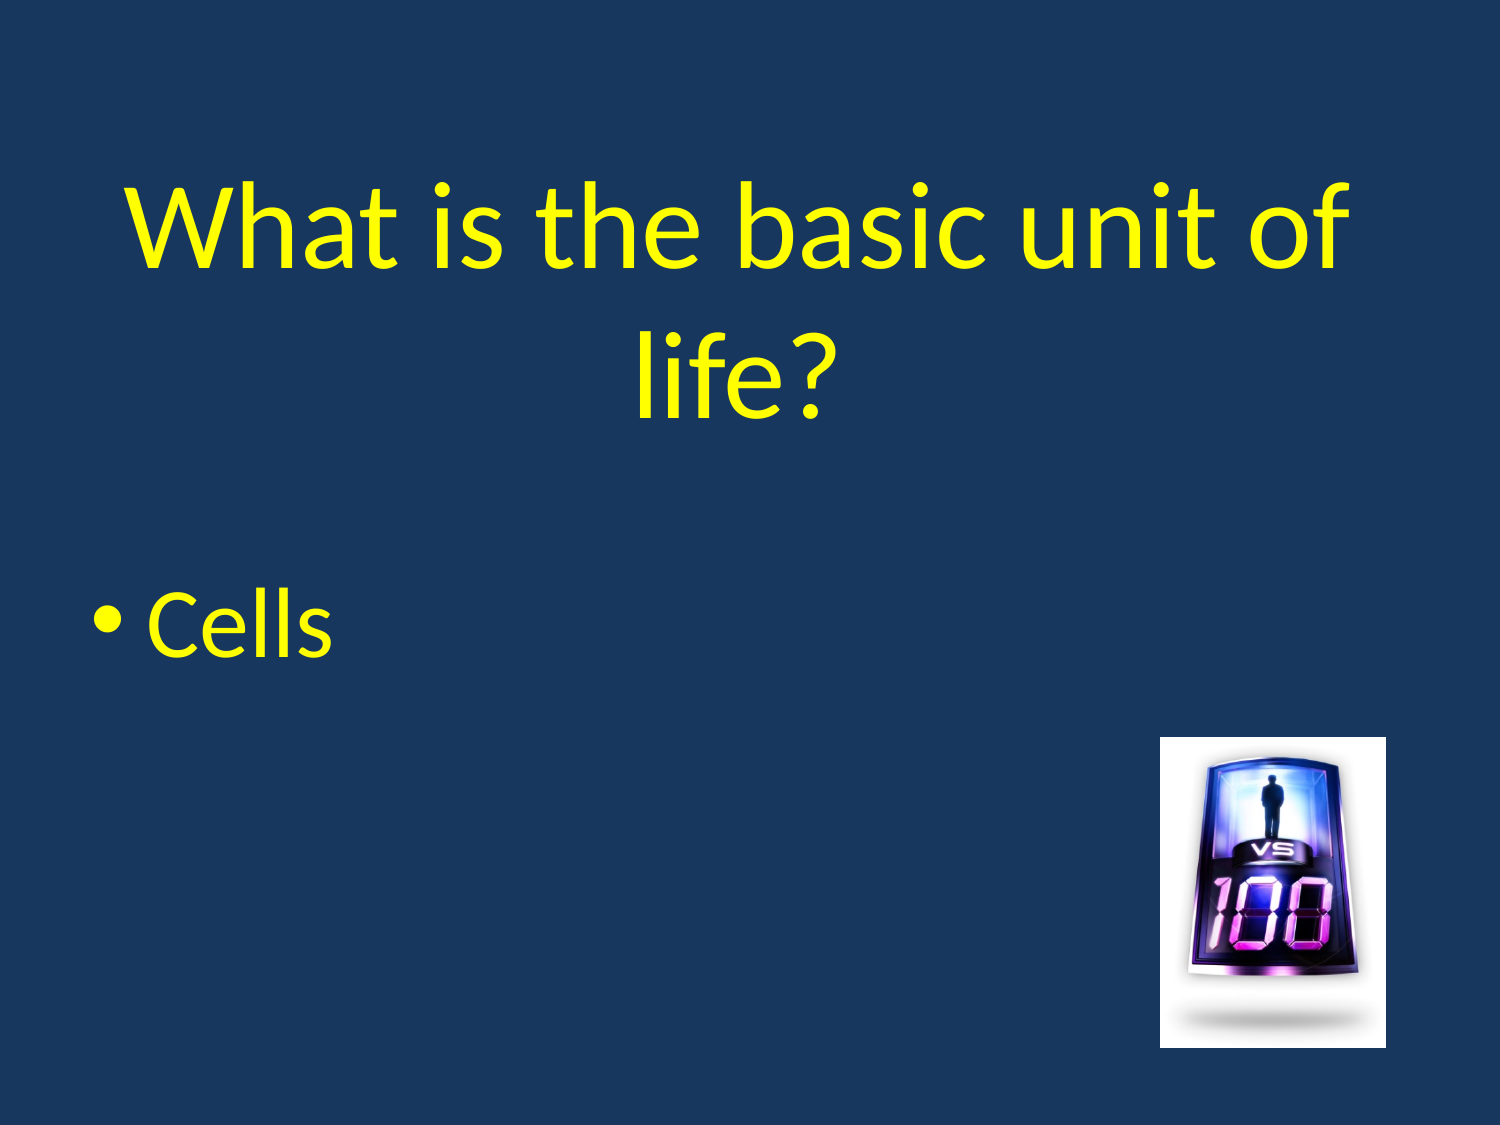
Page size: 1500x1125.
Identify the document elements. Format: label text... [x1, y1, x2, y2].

list Cells [75, 549, 1425, 725]
title What is the basic unit of life? [62, 200, 1413, 388]
picture [1160, 737, 1386, 1049]
